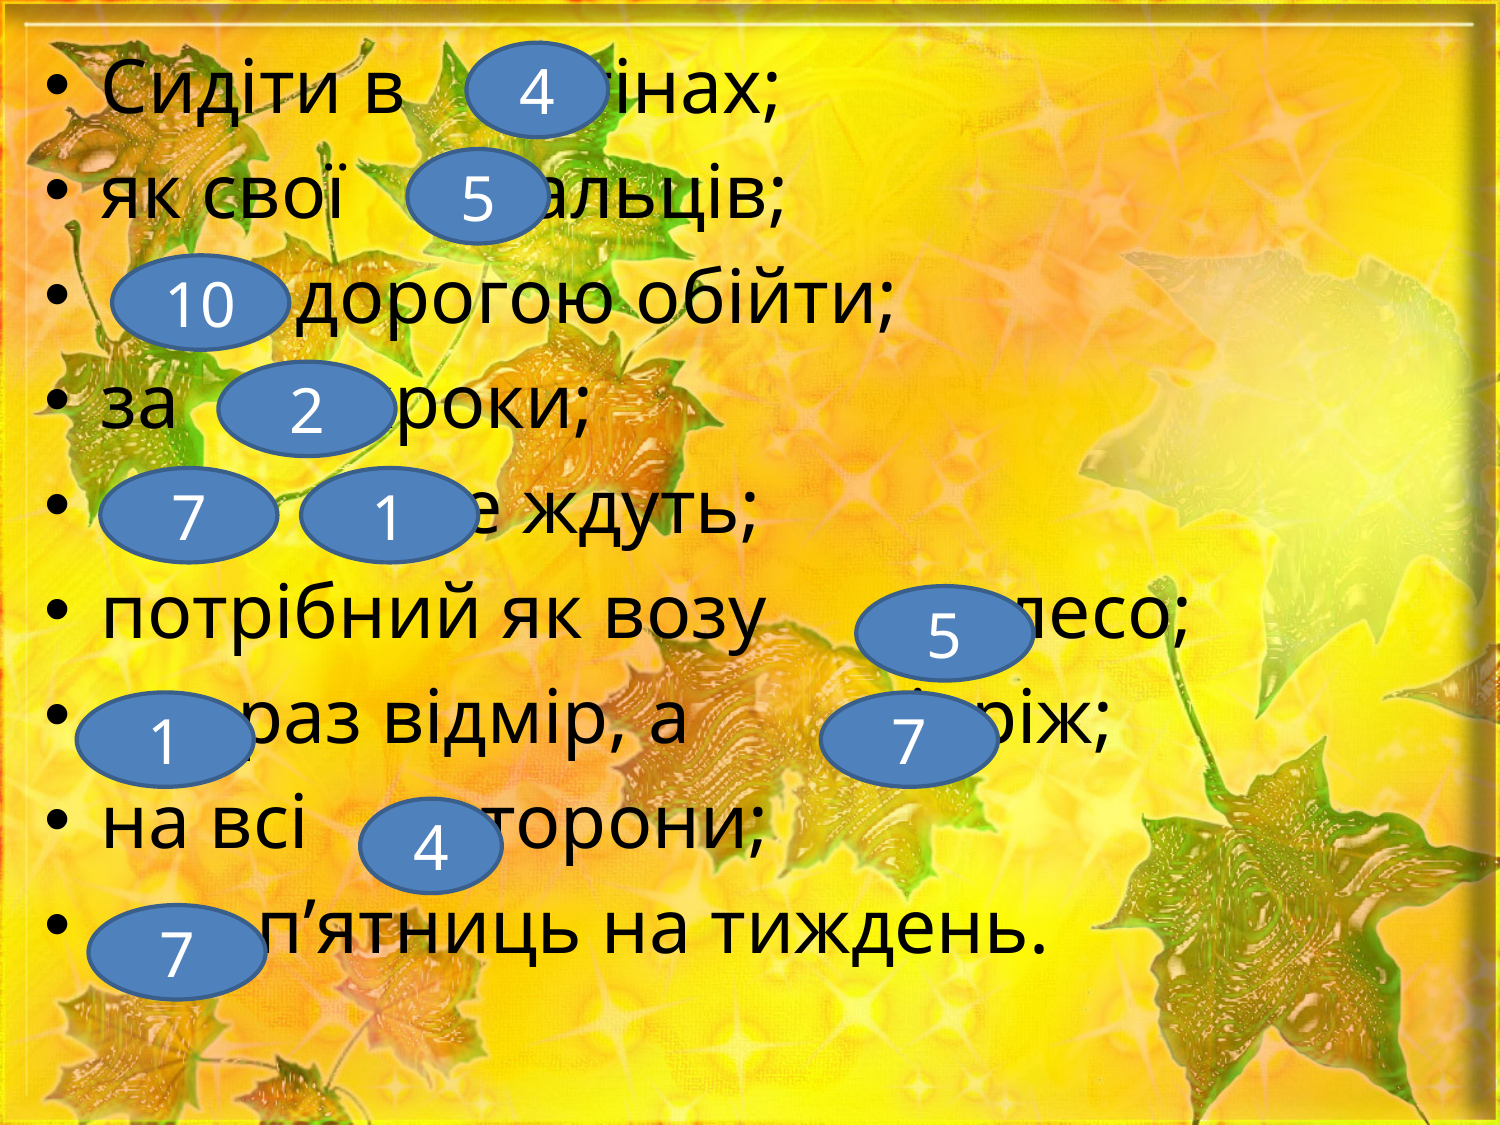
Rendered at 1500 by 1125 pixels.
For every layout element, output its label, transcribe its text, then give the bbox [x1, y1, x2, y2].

text_box 7 [818, 690, 1001, 789]
picture [0, 0, 1500, 1125]
text_box 4 [358, 796, 504, 896]
text_box 2 [216, 359, 398, 459]
text_box 10 [109, 253, 292, 352]
text_box 1 [298, 465, 481, 565]
text_box 4 [464, 40, 611, 140]
list Сидіти в стінах; як свої пальців; дорогою обійти; за кроки; не ждуть; потрібний як возу колесо; раз відмір, а відріж; на всі сторони; п’ятниць на тиждень. [29, 30, 1500, 1125]
text_box 7 [86, 902, 268, 1002]
text_box 5 [854, 583, 1036, 683]
text_box 5 [405, 146, 552, 246]
text_box 1 [74, 690, 256, 789]
text_box 7 [98, 465, 280, 565]
